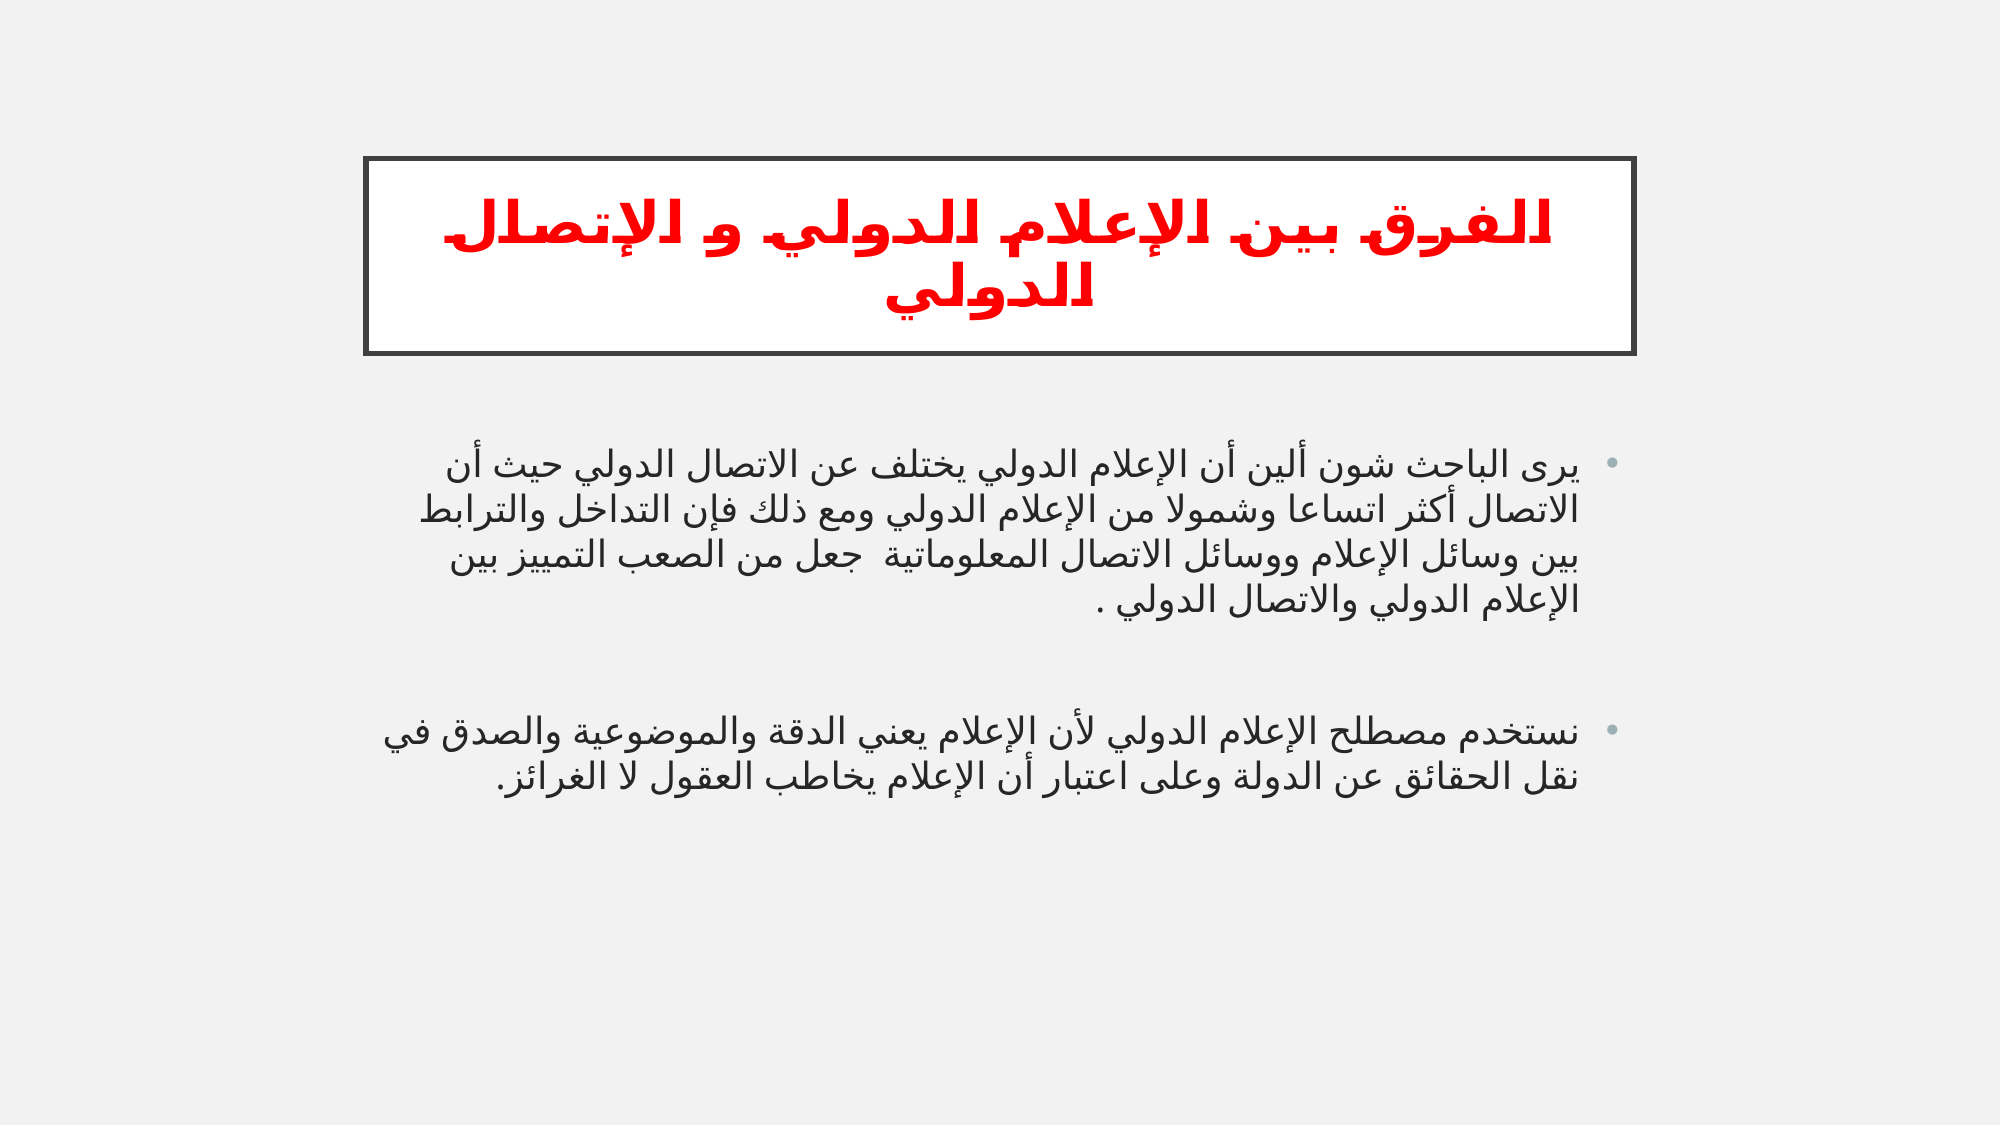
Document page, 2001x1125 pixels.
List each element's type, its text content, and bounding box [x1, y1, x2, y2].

list يرى الباحث شون ألين أن الإعلام الدولي يختلف عن الاتصال الدولي حيث أن الاتصال أكثر اتساعا وشمولا من الإعلام الدولي ومع ذلك فإن التداخل والترابط بين وسائل الإعلام ووسائل الاتصال المعلوماتية جعل من الصعب التمييز بين الإعلام الدولي والاتصال الدولي . نستخدم مصطلح الإعلام الدولي لأن الإعلام يعني الدقة والموضوعية والصدق في نقل الحقائق عن الدولة وعلى اعتبار أن الإعلام يخاطب العقول لا الغرائز. [366, 432, 1634, 942]
title الفرق بين الإعلام الدولي و الإتصال الدولي [363, 156, 1637, 356]
